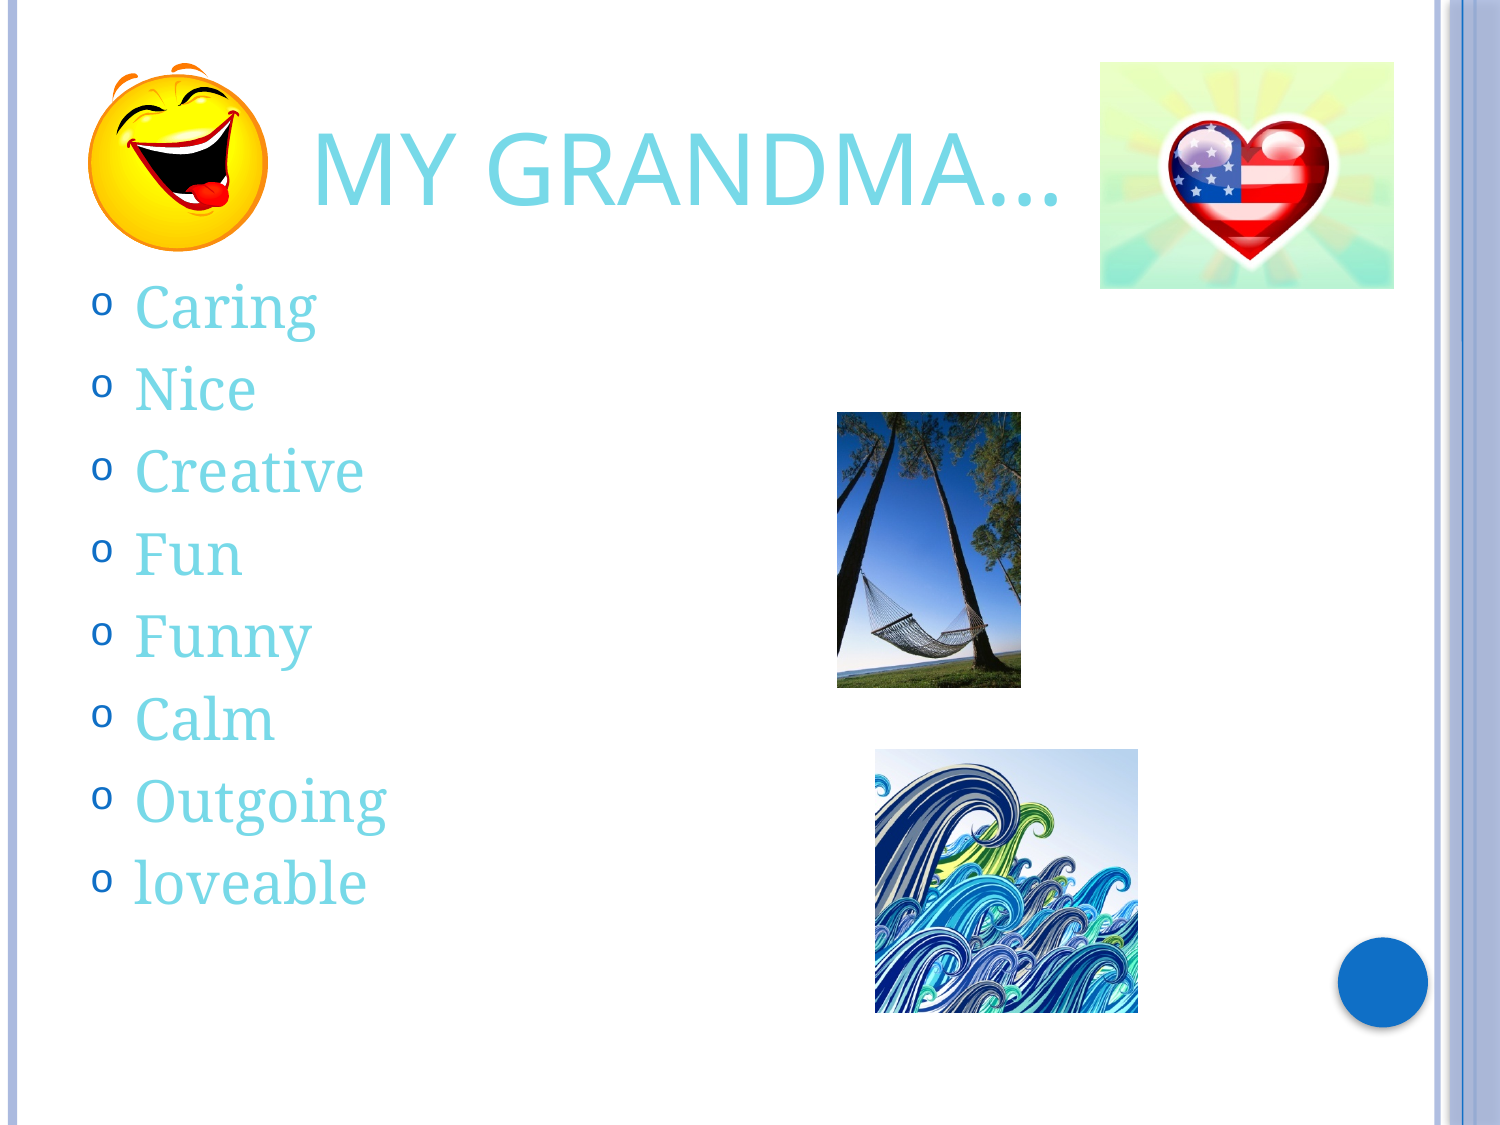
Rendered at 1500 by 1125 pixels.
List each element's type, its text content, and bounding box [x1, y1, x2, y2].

picture [836, 411, 1022, 688]
picture [1099, 61, 1394, 289]
picture [86, 61, 269, 253]
picture [874, 749, 1139, 1014]
title My Grandma… [75, 45, 1300, 233]
list Caring Nice Creative Fun Funny Calm Outgoing loveable [75, 262, 1300, 1062]
